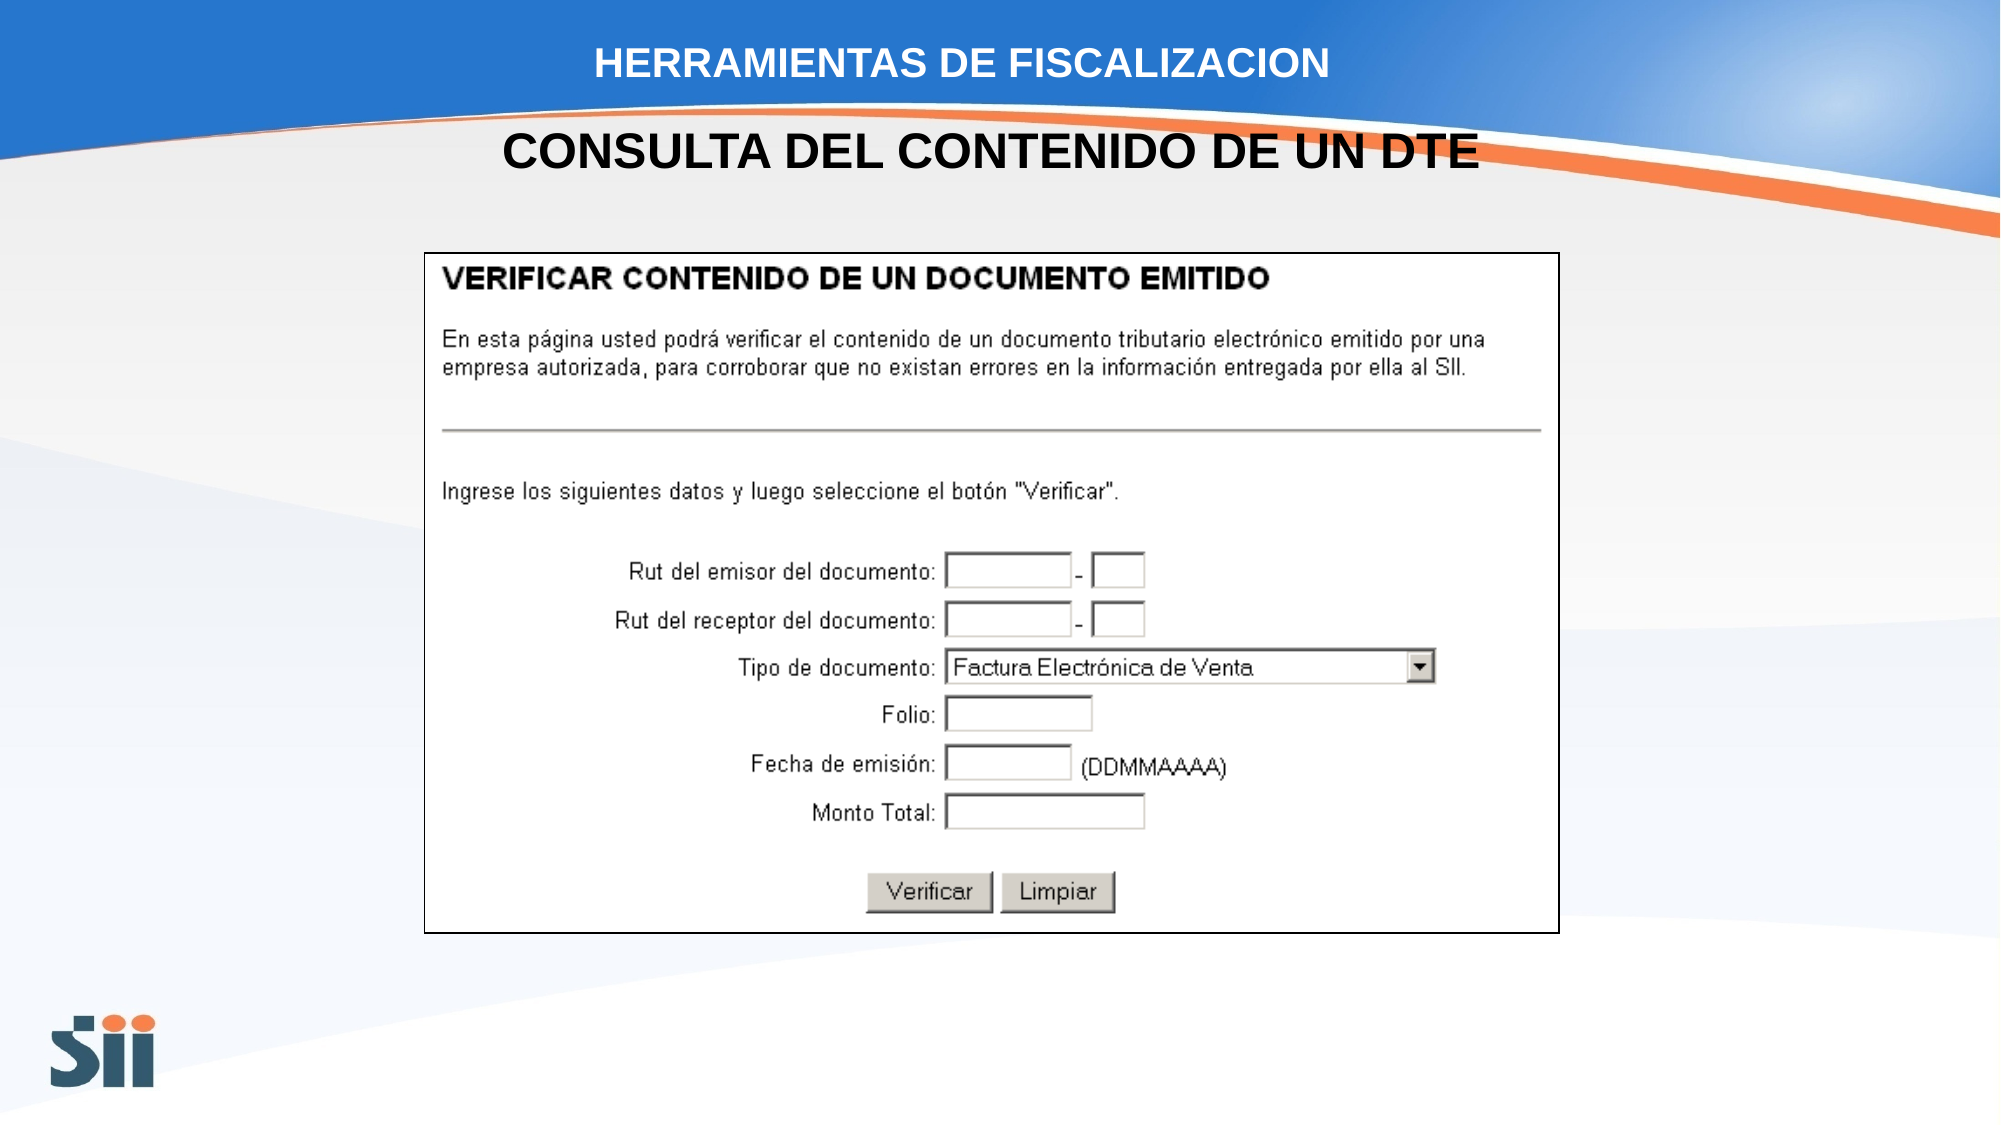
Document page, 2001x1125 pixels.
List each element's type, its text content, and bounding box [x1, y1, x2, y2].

text_box HERRAMIENTAS DE FISCALIZACION [212, 28, 1713, 94]
text_box CONSULTA DEL CONTENIDO DE UN DTE [397, 110, 1586, 186]
picture [0, 0, 2001, 1125]
